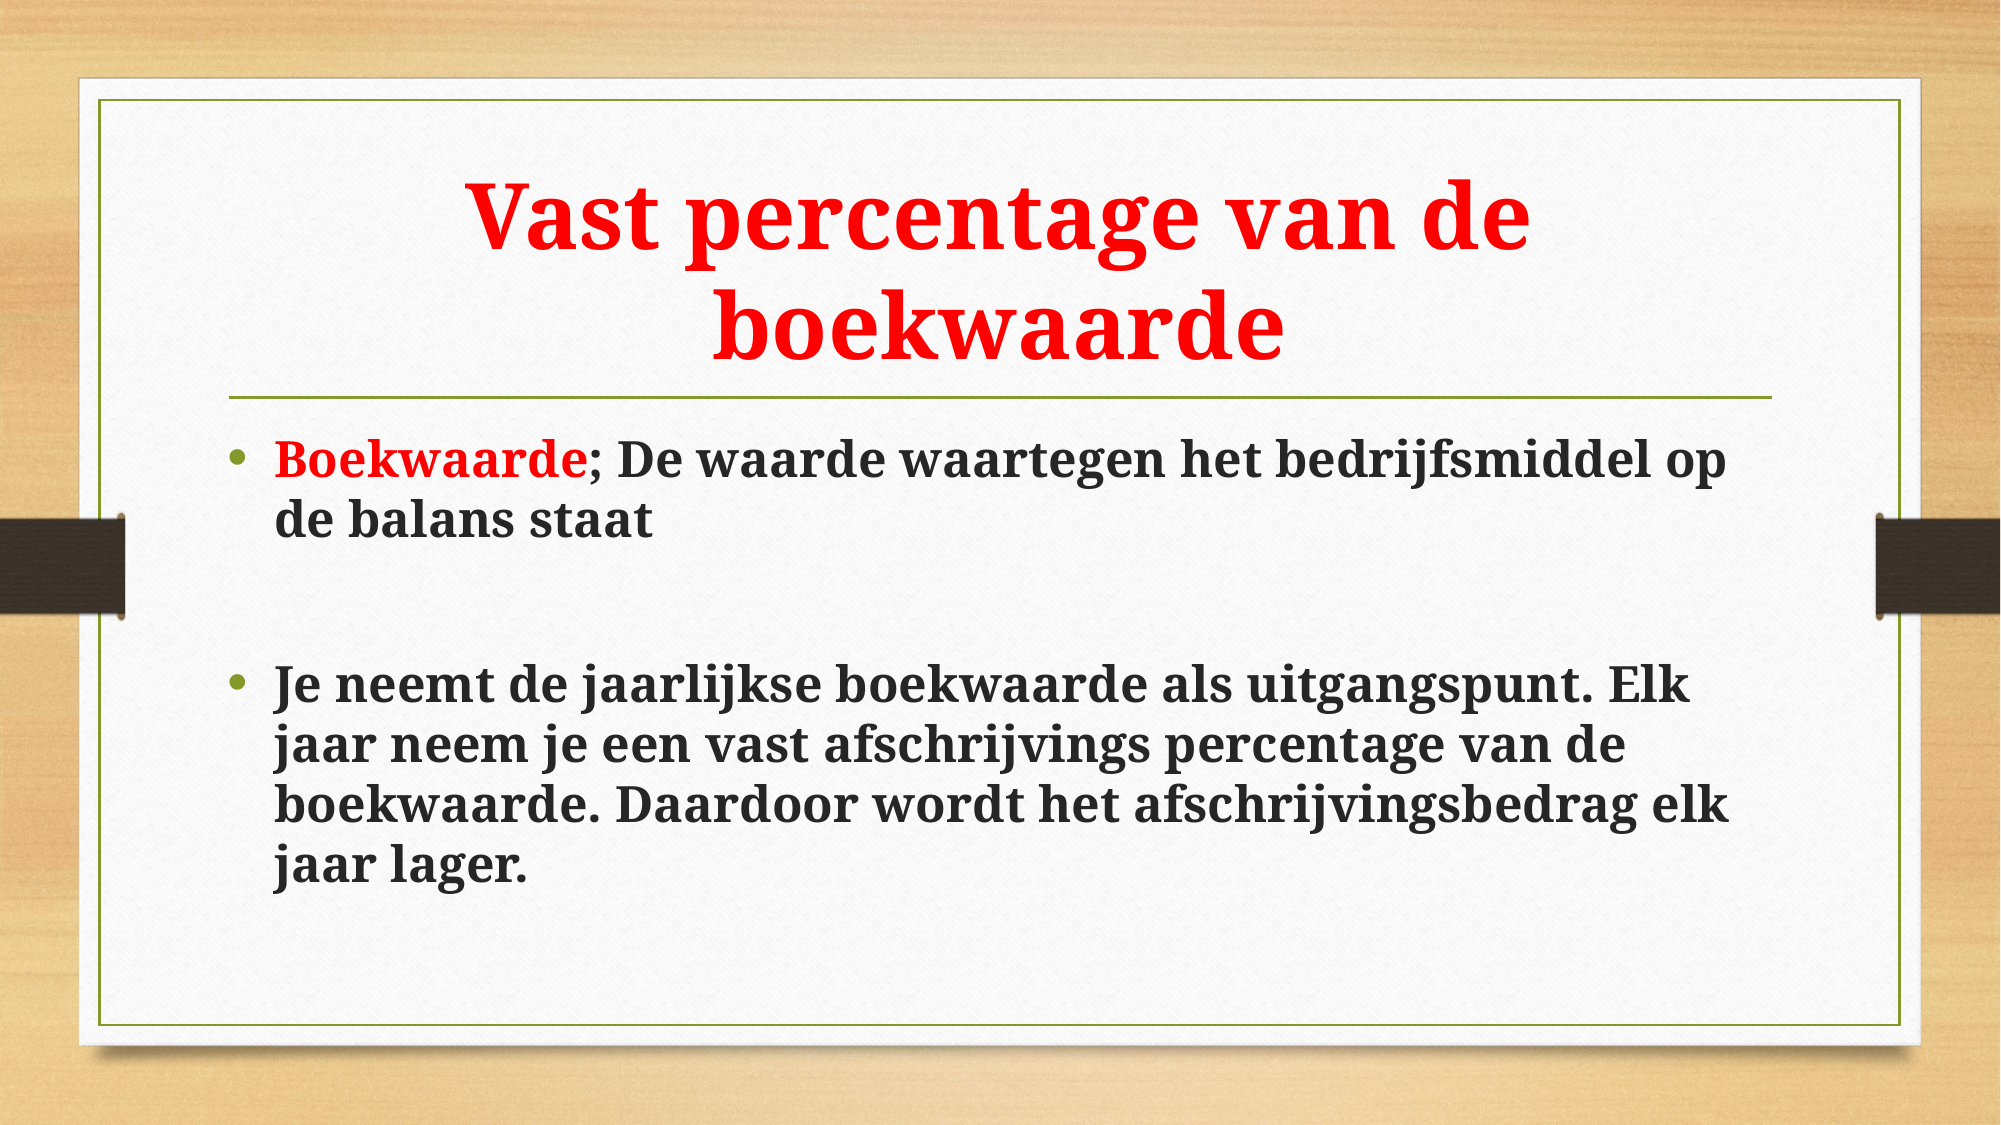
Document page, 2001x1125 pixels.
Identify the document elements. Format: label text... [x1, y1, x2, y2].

list Boekwaarde; De waarde waartegen het bedrijfsmiddel op de balans staat Je neemt de jaarlijkse boekwaarde als uitgangspunt. Elk jaar neem je een vast afschrijvings percentage van de boekwaarde. Daardoor wordt het afschrijvingsbedrag elk jaar lager. [212, 419, 1788, 964]
picture [0, 0, 2001, 1125]
title Vast percentage van de boekwaarde [212, 161, 1788, 375]
